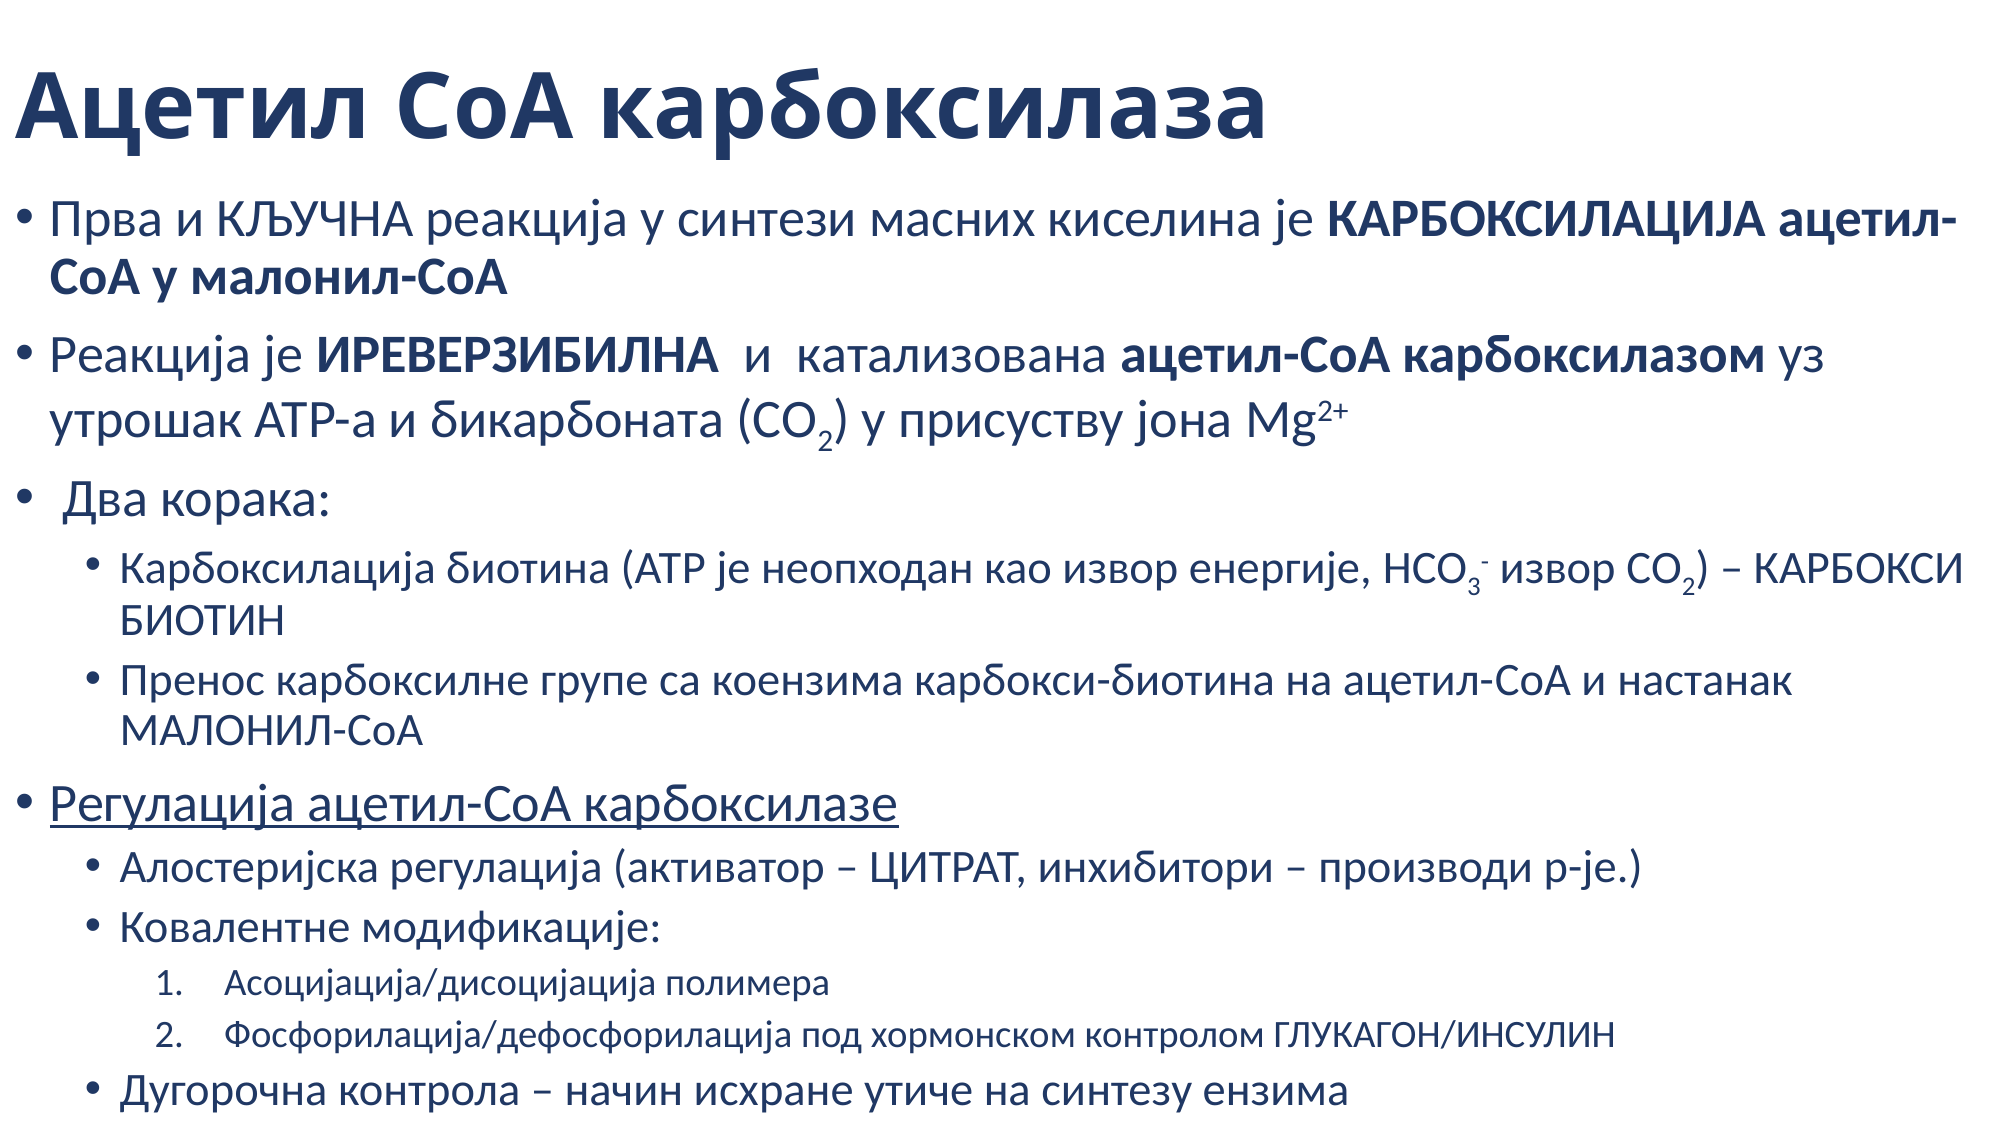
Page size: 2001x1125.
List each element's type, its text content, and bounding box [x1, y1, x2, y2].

title Ацетил СоА карбоксилаза [0, 0, 1725, 182]
list Прва и КЉУЧНА реакција у синтези масних киселина је КАРБОКСИЛАЦИЈА ацетил-CоА у малонил-CоА Реакција је ИРЕВЕРЗИБИЛНА и катализована ацетил-CоА карбоксилазом уз утрошак АТP-а и бикарбоната (CО2) у присуству јона Mg2+ Два корака: Карбоксилација биотина (АТP је неопходан као извор енергије, HCO3- извор CО2) – КАРБОКСИ БИОТИН Пренос карбоксилне групе са коензима карбокси-биотина на ацетил-CоА и настанак МАЛОНИЛ-CоА Регулација ацетил-СоА карбоксилазе Алостеријска регулација (активатор – ЦИТРАТ, инхибитори – производи р-је.) Ковалентне модификације: Асоцијација/дисоцијација полимера Фосфорилација/дефосфорилација под хормонском контролом ГЛУКАГОН/ИНСУЛИН Дугорочна контрола – начин исхране утиче на синтезу ензима [0, 182, 2000, 1125]
